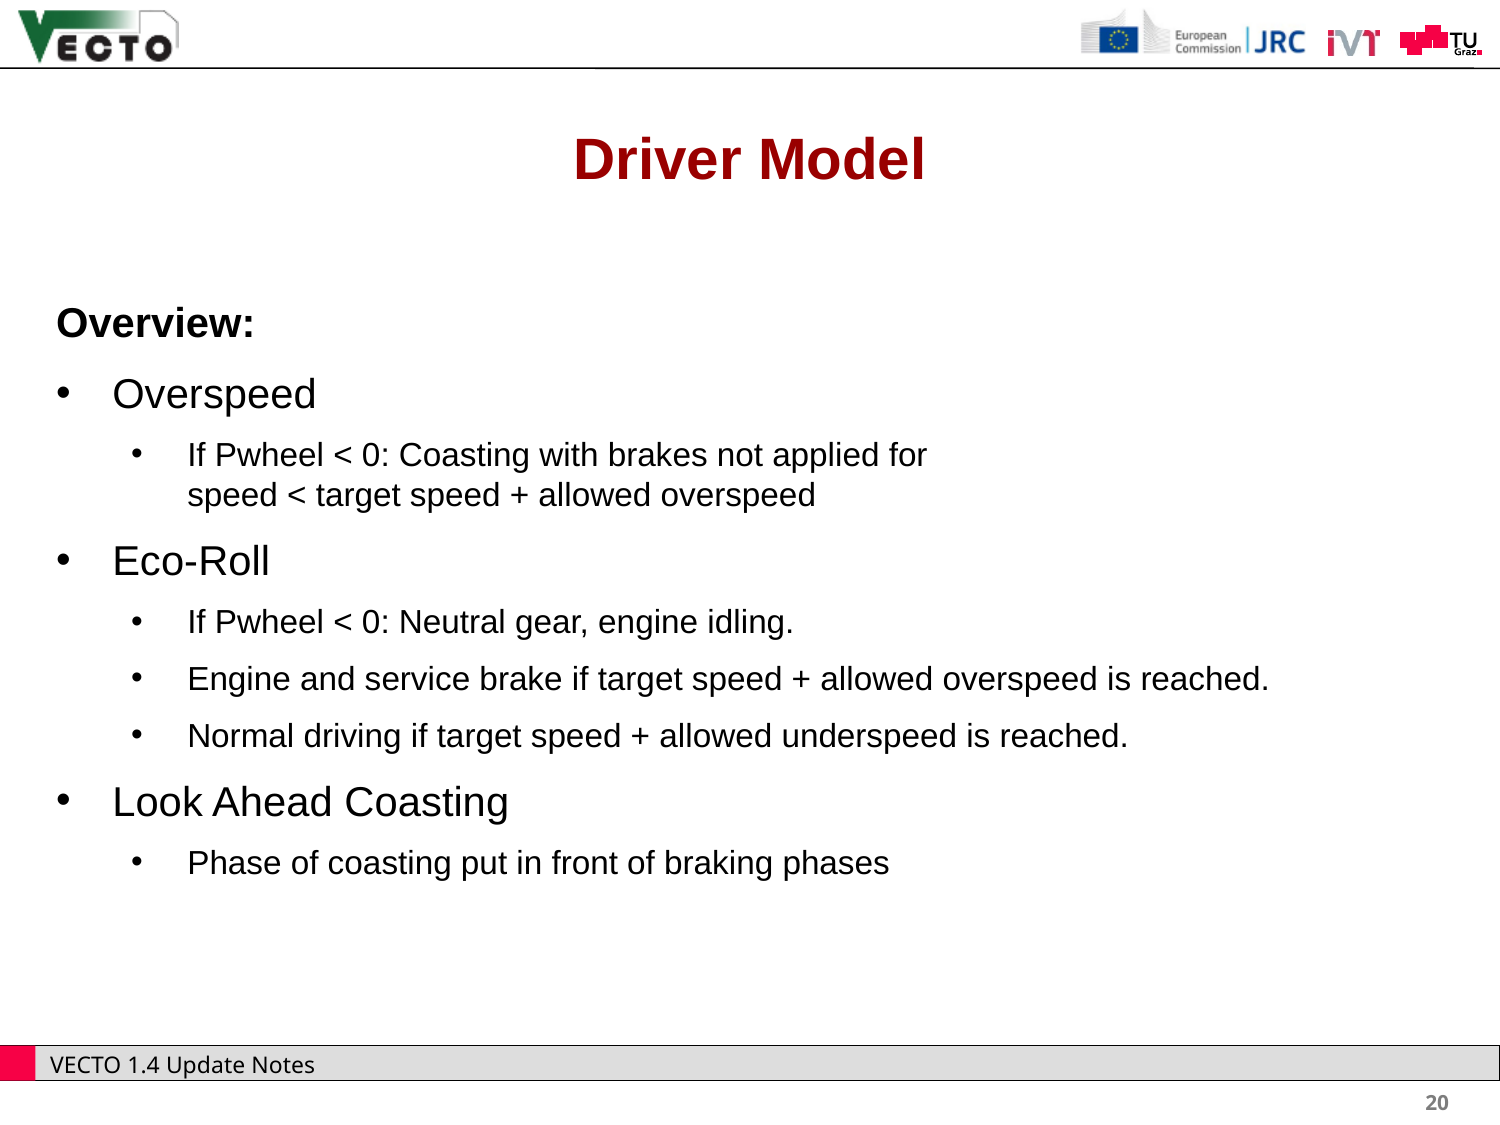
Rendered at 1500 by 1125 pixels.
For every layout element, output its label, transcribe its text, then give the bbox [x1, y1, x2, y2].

picture [17, 9, 179, 65]
text_box Overview: Overspeed If Pwheel < 0: Coasting with brakes not applied for speed < target speed + allowed overspeed Eco-Roll If Pwheel < 0: Neutral gear, engine idling. Engine and service brake if target speed + allowed overspeed is reached. Normal driving if target speed + allowed underspeed is reached. Look Ahead Coasting Phase of coasting put in front of braking phases [41, 288, 1436, 889]
picture [1080, 7, 1306, 54]
picture [1328, 30, 1380, 56]
title Driver Model [0, 127, 1500, 185]
